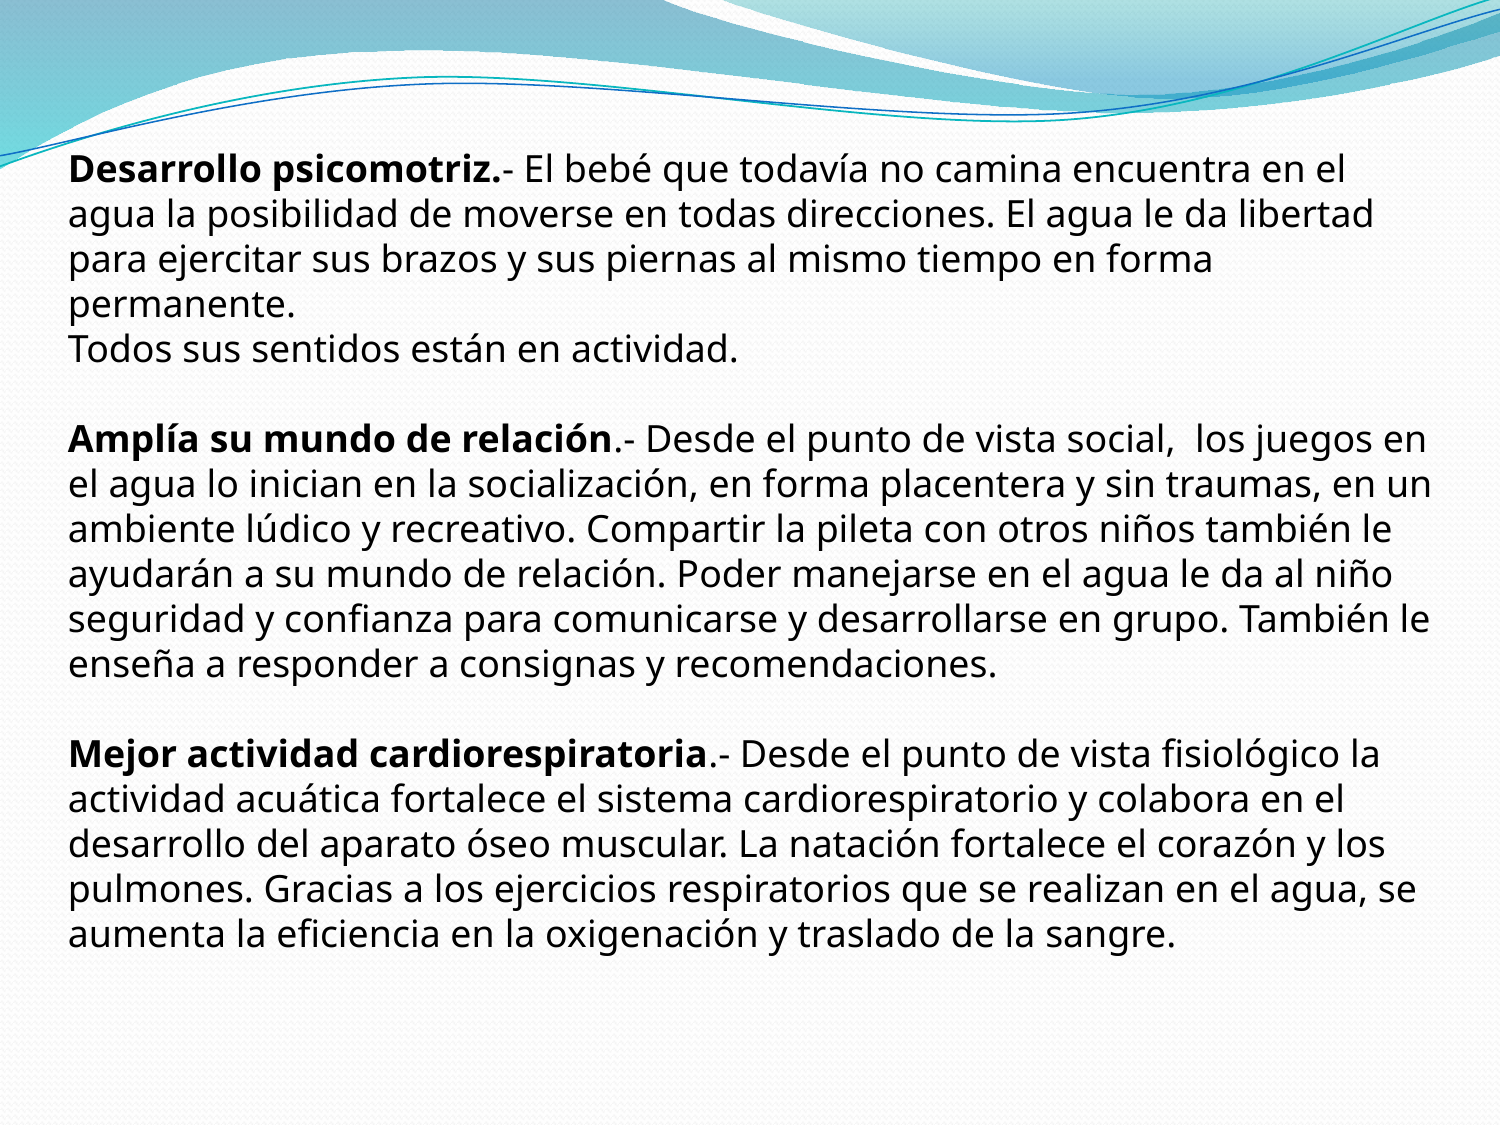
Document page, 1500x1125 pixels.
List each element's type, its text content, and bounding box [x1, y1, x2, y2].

text_box Desarrollo psicomotriz.- El bebé que todavía no camina encuentra en el agua la posibilidad de moverse en todas direcciones. El agua le da libertad para ejercitar sus brazos y sus piernas al mismo tiempo en forma permanente. Todos sus sentidos están en actividad. Amplía su mundo de relación.- Desde el punto de vista social, los juegos en el agua lo inician en la socialización, en forma placentera y sin traumas, en un ambiente lúdico y recreativo. Compartir la pileta con otros niños también le ayudarán a su mundo de relación. Poder manejarse en el agua le da al niño seguridad y confianza para comunicarse y desarrollarse en grupo. También le enseña a responder a consignas y recomendaciones. Mejor actividad cardiorespiratoria.- Desde el punto de vista fisiológico la actividad acuática fortalece el sistema cardiorespiratorio y colabora en el desarrollo del aparato óseo muscular. La natación fortalece el corazón y los pulmones. Gracias a los ejercicios respiratorios que se realizan en el agua, se aumenta la eficiencia en la oxigenación y traslado de la sangre. [53, 137, 1459, 1052]
